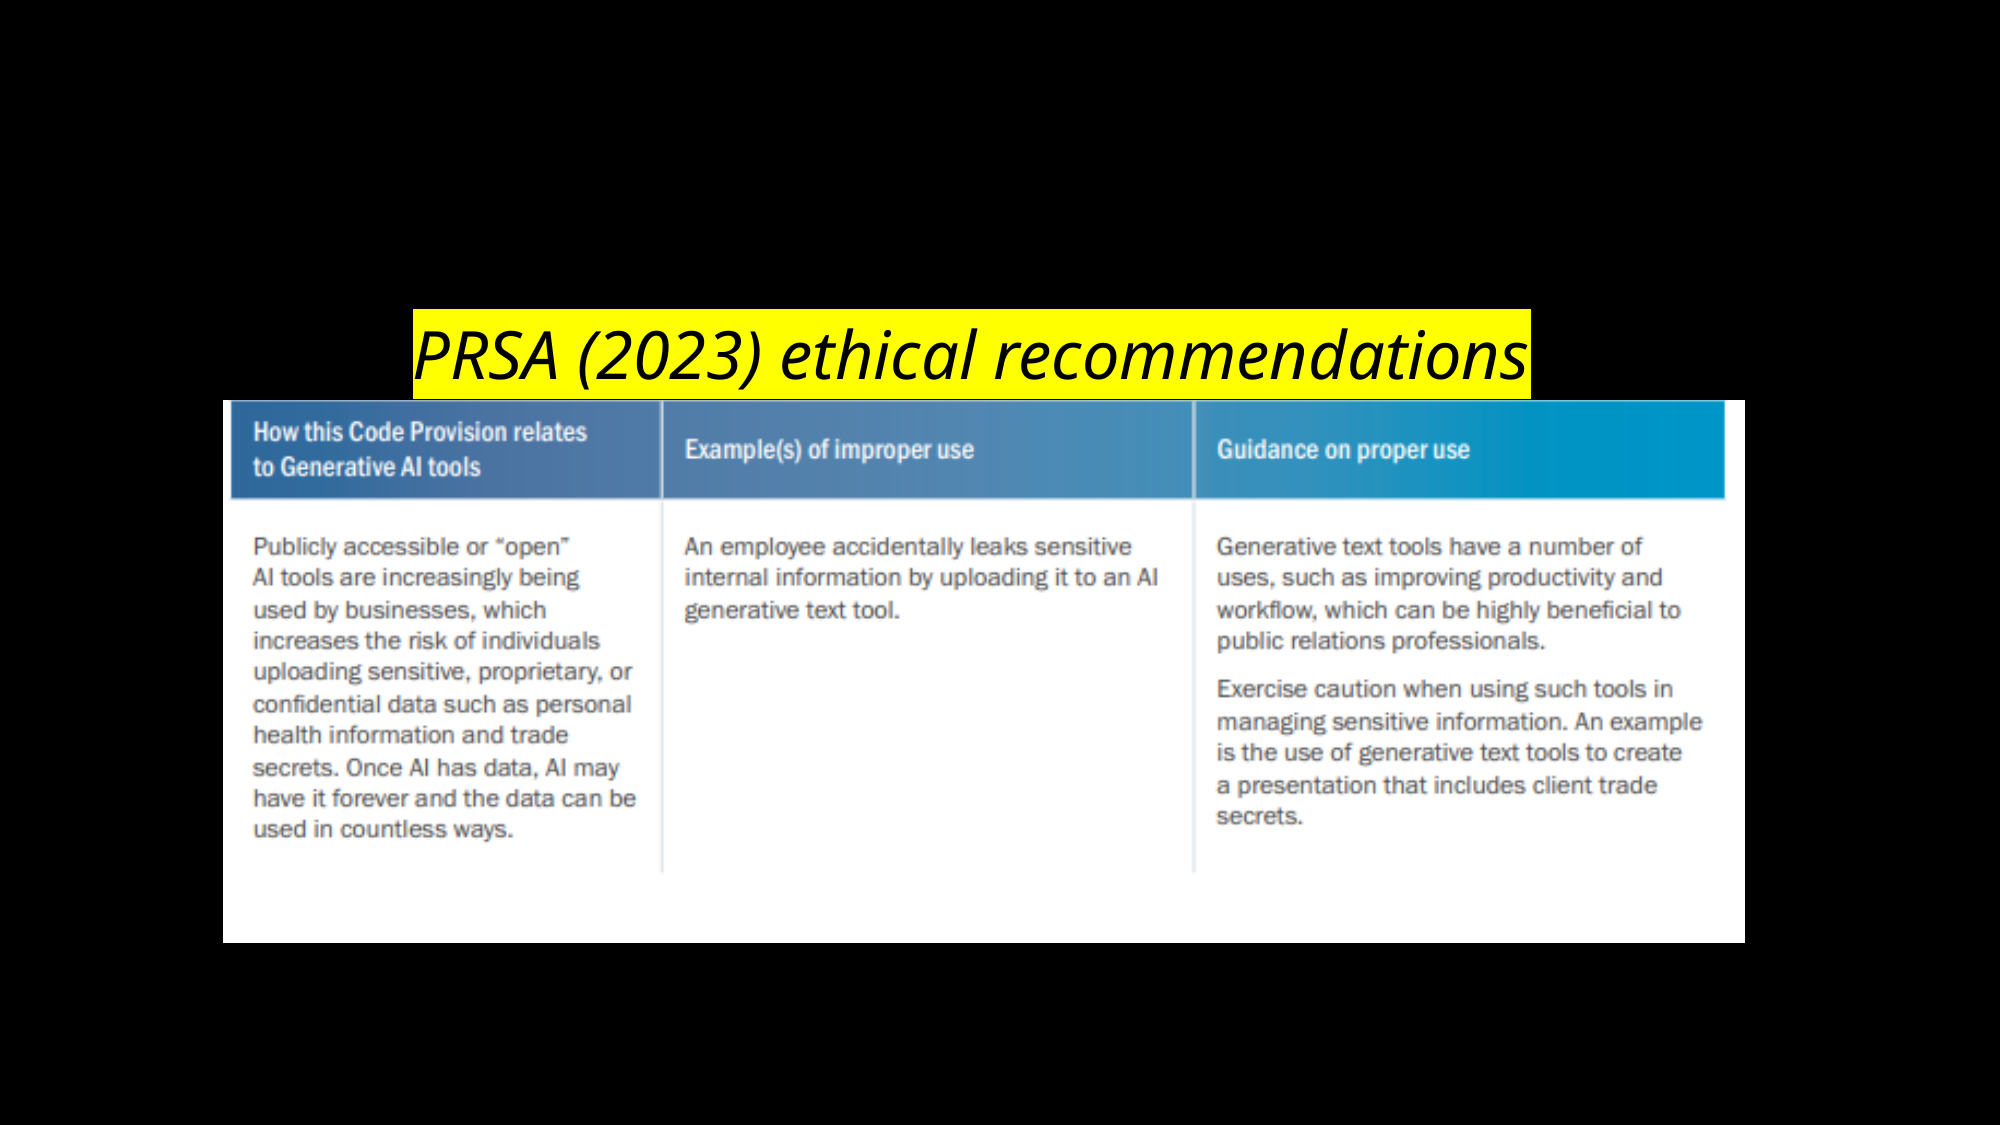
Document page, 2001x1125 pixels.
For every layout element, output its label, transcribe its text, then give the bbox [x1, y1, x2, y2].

title PRSA (2023) ethical recommendations [87, 37, 1856, 401]
picture [223, 400, 1745, 943]
